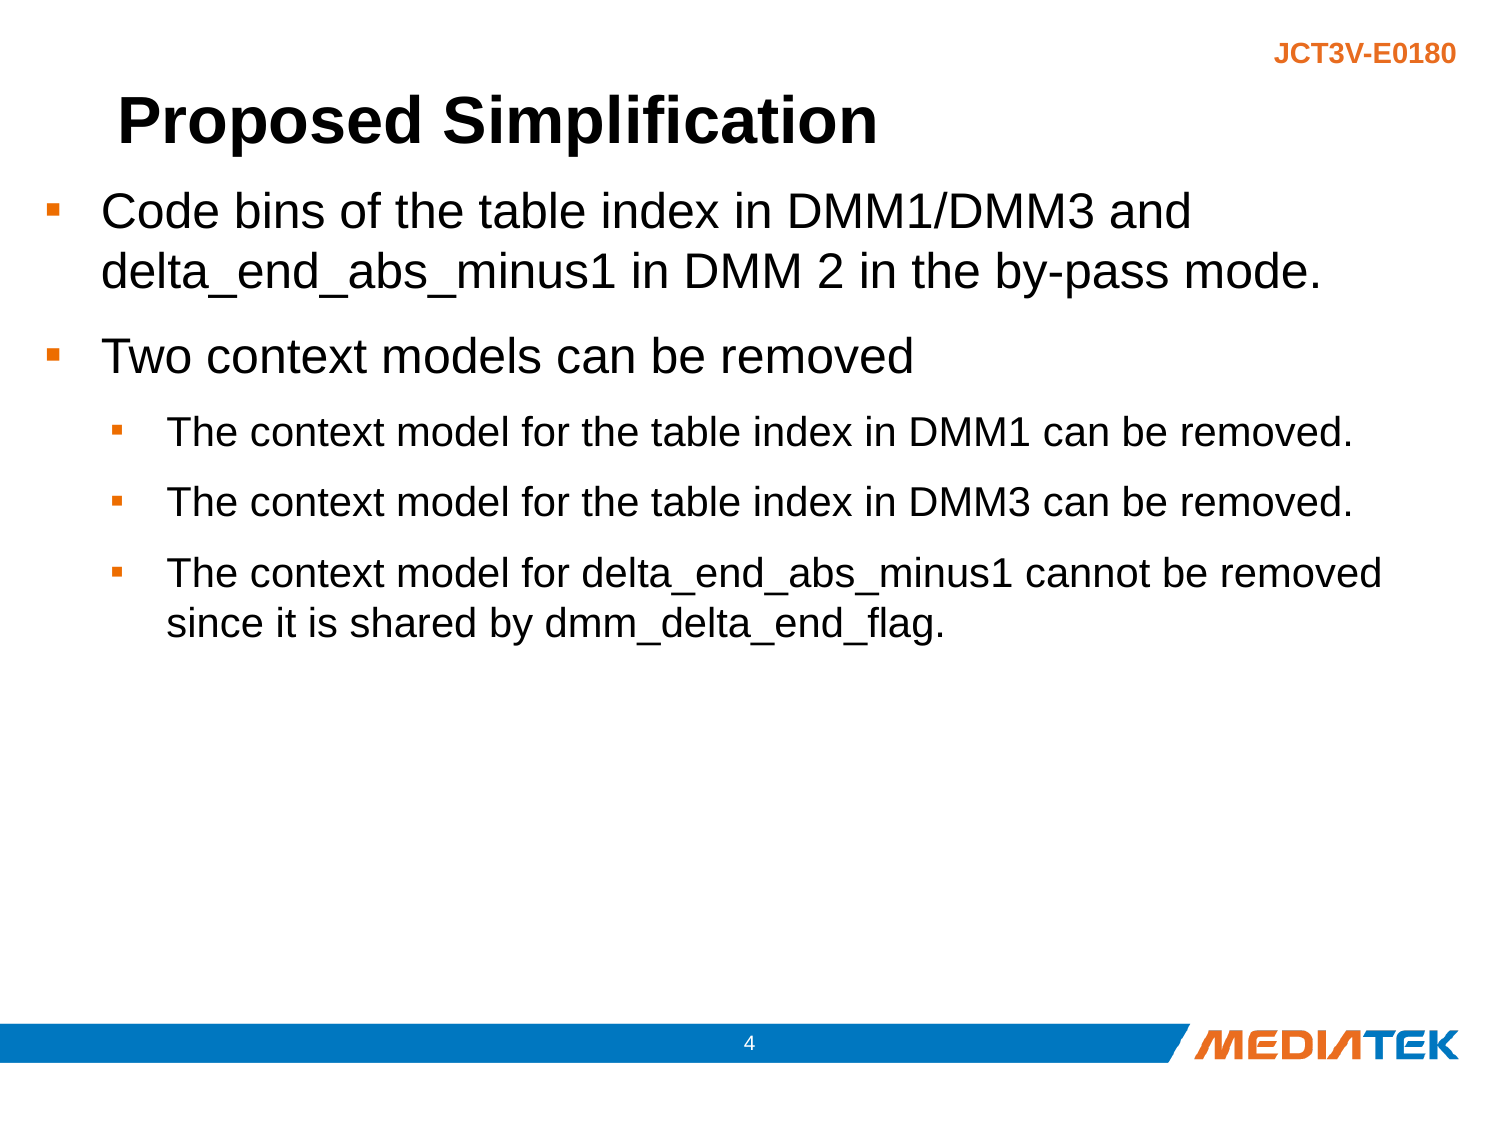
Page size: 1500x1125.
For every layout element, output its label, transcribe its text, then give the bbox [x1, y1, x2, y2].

title Proposed Simplification [101, 62, 1425, 170]
slide_number 3 [711, 1022, 789, 1090]
list Code bins of the table index in DMM1/DMM3 and delta_end_abs_minus1 in DMM 2 in the by-pass mode. Two context models can be removed The context model for the table index in DMM1 can be removed. The context model for the table index in DMM3 can be removed. The context model for delta_end_abs_minus1 cannot be removed since it is shared by dmm_delta_end_flag. [29, 170, 1425, 998]
picture [789, 1023, 1459, 1063]
picture [0, 1023, 711, 1063]
